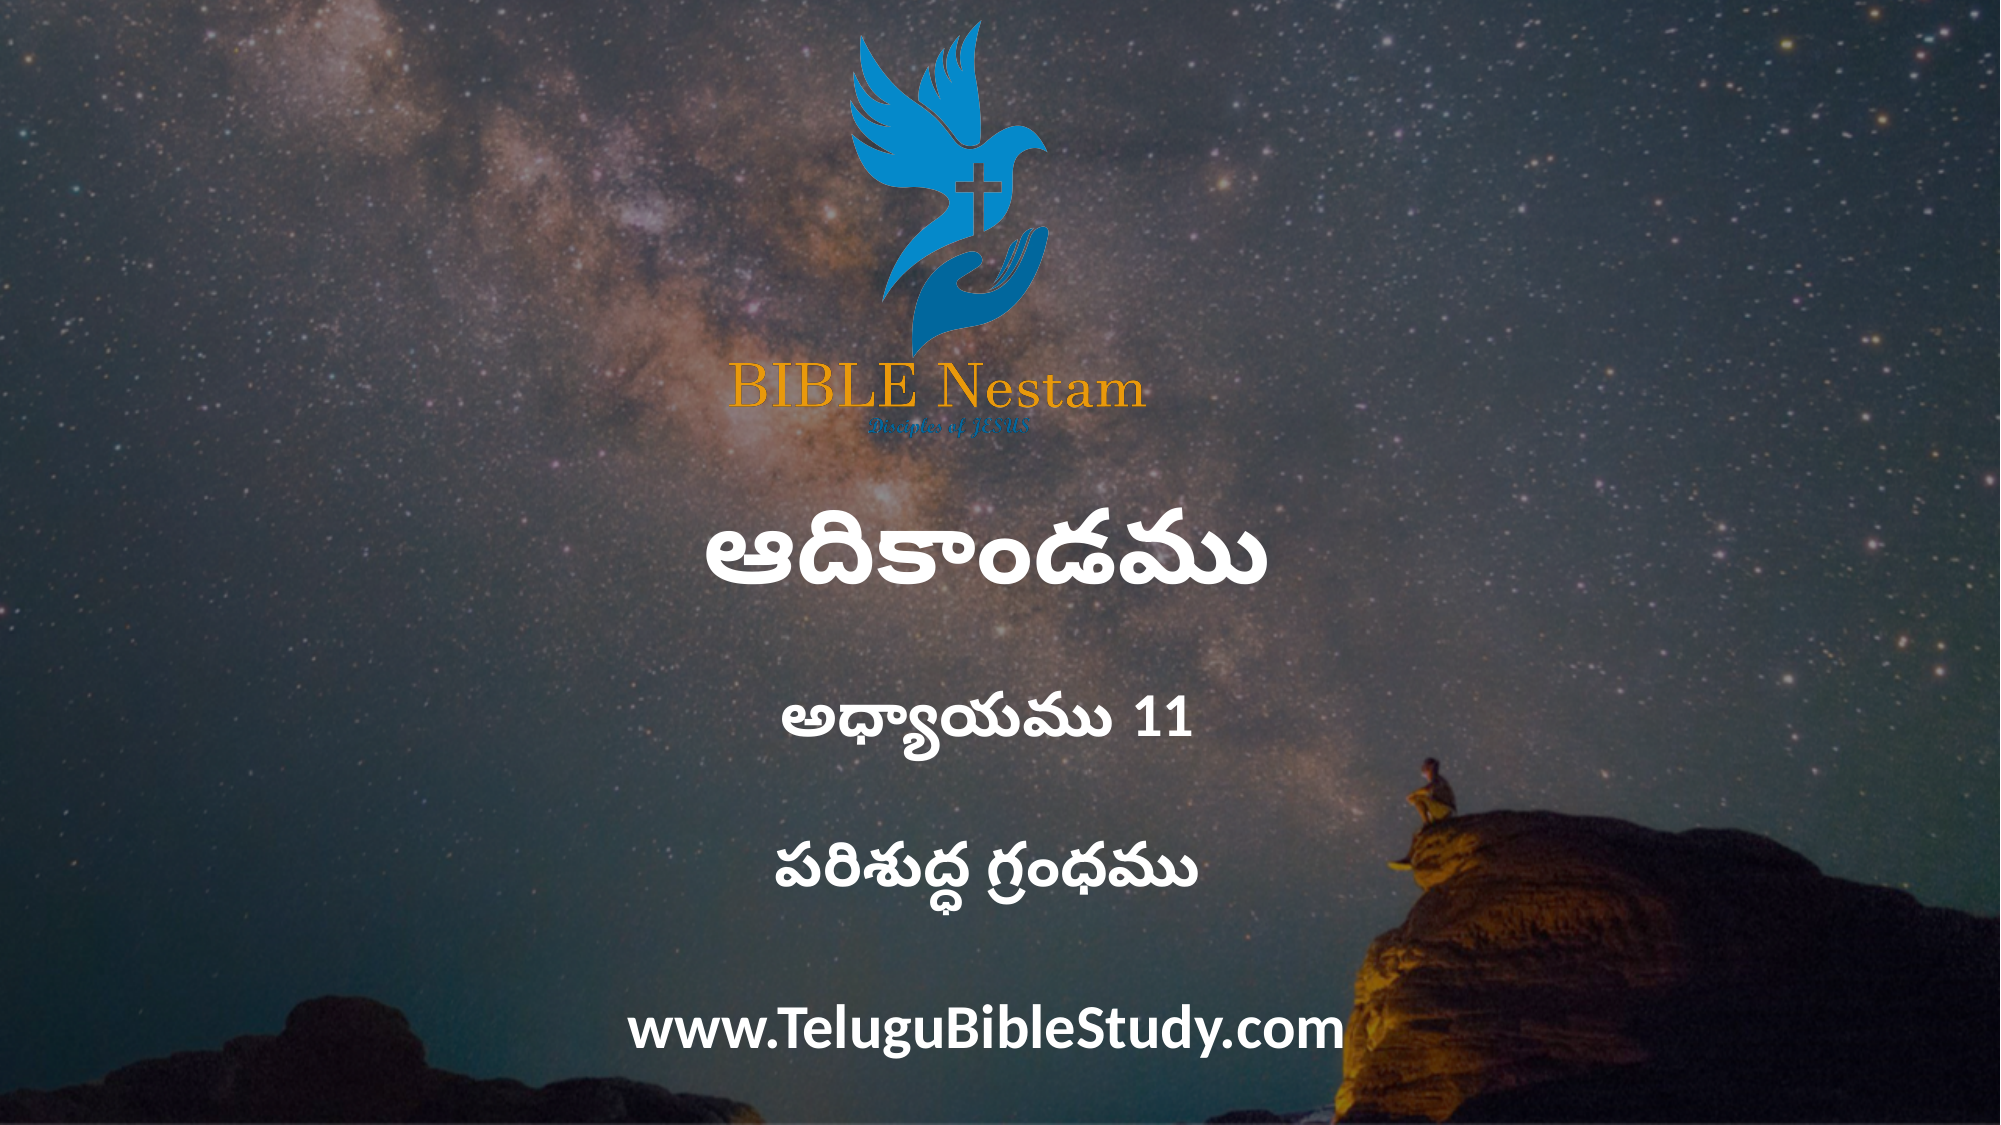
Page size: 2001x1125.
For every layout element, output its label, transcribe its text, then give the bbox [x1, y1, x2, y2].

subtitle అధ్యాయము 11 పరిశుద్ధ గ్రంధము www.TeluguBibleStudy.com [50, 666, 1925, 1084]
title ఆదికాండము [50, 437, 1925, 646]
picture [0, 0, 2000, 1125]
